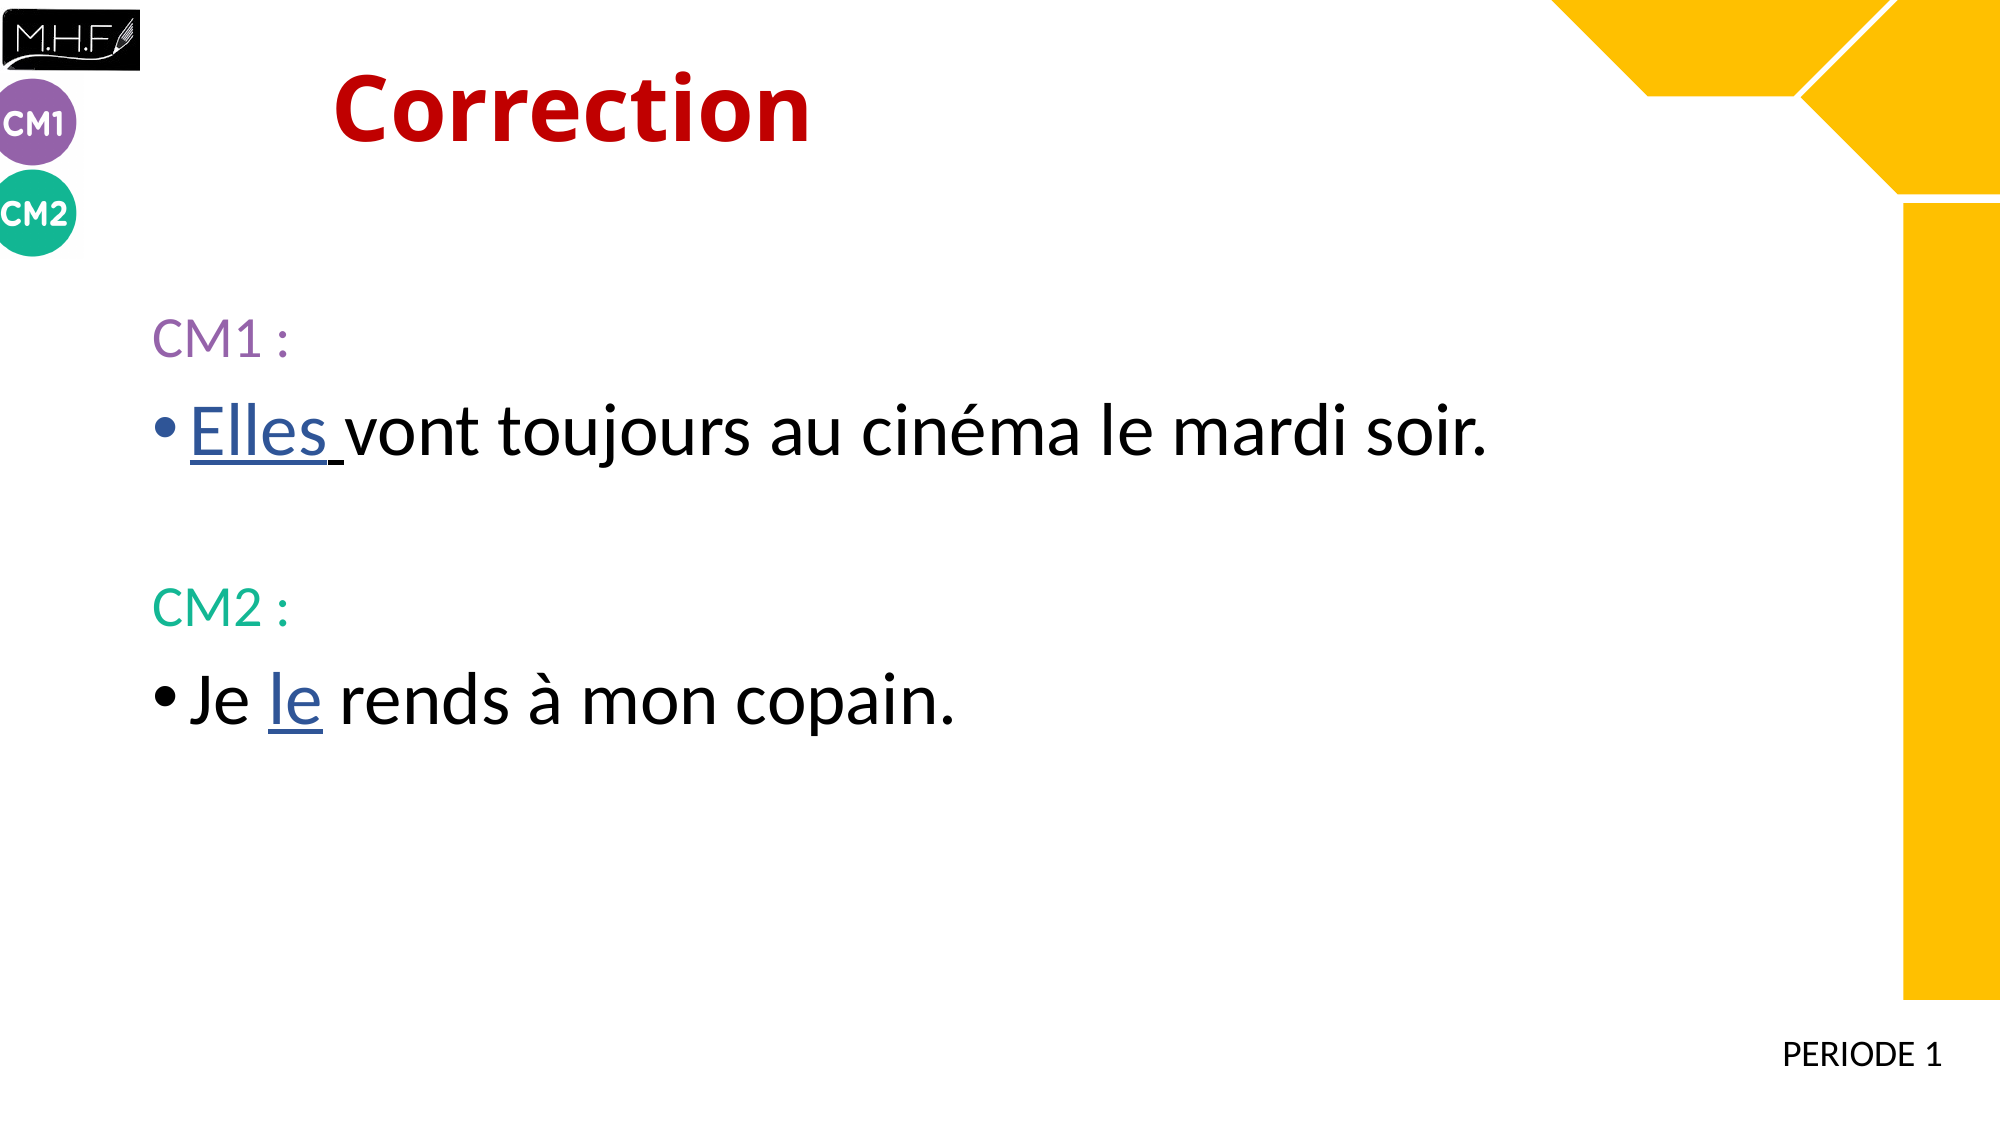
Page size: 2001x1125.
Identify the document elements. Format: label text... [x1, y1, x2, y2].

title Correction [316, 3, 1863, 221]
text_box [1902, 202, 2000, 1001]
picture [0, 7, 140, 259]
text_box PERIODE 1 [1362, 1021, 1967, 1125]
text_box [1799, 0, 2000, 196]
text_box [1549, 0, 1892, 98]
list CM1 : Elles vont toujours au cinéma le mardi soir. CM2 : Je le rends à mon copain. [137, 299, 1863, 1014]
